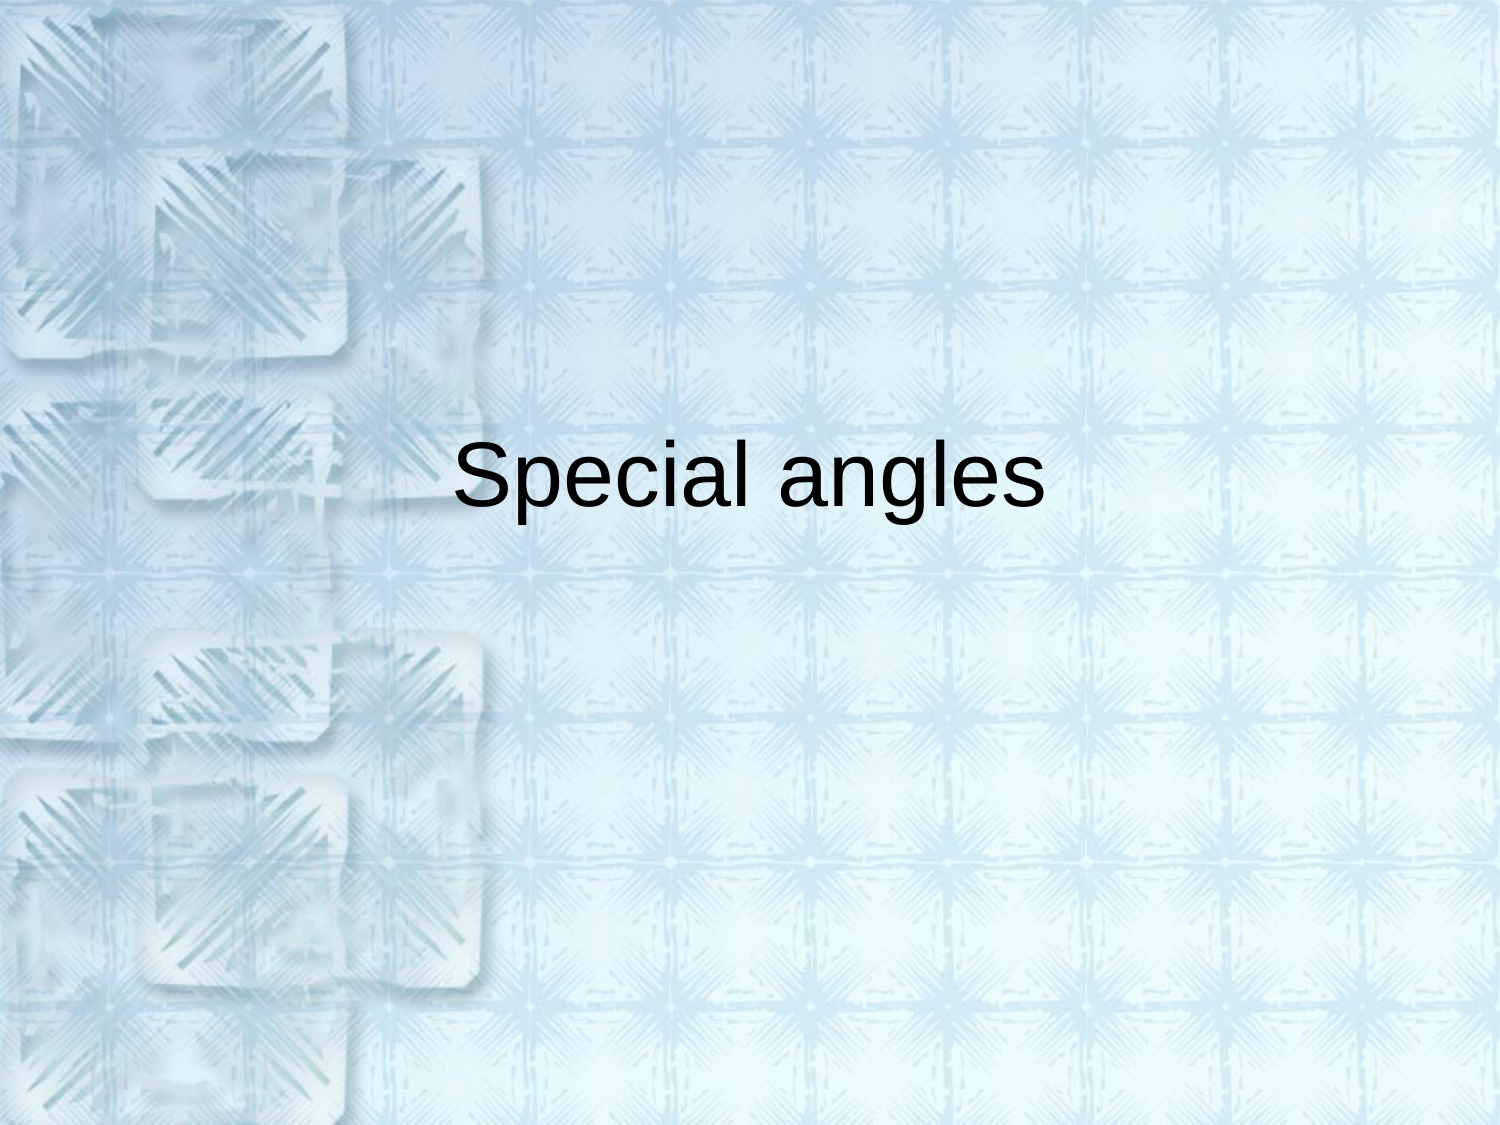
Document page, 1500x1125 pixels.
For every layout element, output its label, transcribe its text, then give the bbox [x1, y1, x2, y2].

picture [0, 0, 1500, 1125]
title Special angles [112, 349, 1388, 591]
